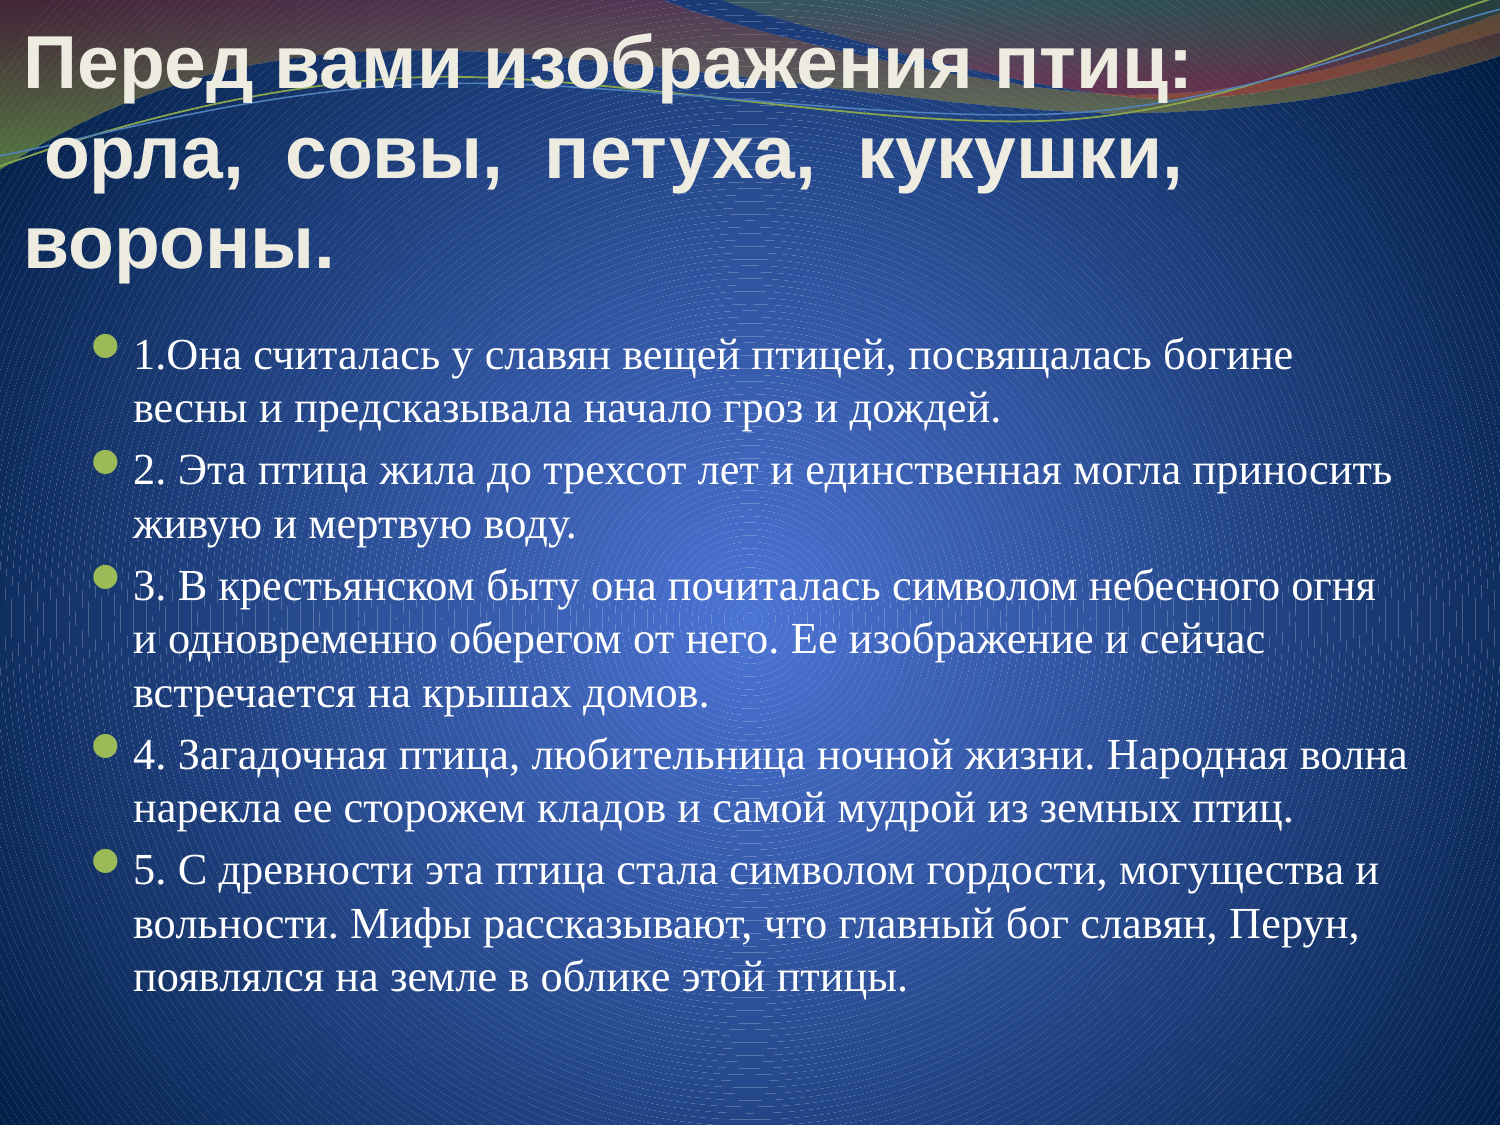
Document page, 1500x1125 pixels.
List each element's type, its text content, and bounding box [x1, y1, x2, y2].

list 1.Она считалась у славян вещей птицей, посвящалась богине весны и предсказывала начало гроз и дождей. 2. Эта птица жила до трехсот лет и единственная могла приносить живую и мертвую воду. 3. В крестьянском быту она почиталась символом небесного огня и одновременно оберегом от него. Ее изображение и сейчас встречается на крышах домов. 4. Загадочная птица, любительница ночной жизни. Народная волна нарекла ее сторожем кладов и самой мудрой из земных птиц. 5. С древности эта птица стала символом гордости, могущества и вольности. Мифы рассказывают, что главный бог славян, Перун, появлялся на земле в облике этой птицы. [75, 317, 1425, 1038]
title Перед вами изображения птиц: орла, совы, петуха, кукушки, вороны. [23, 0, 1425, 364]
